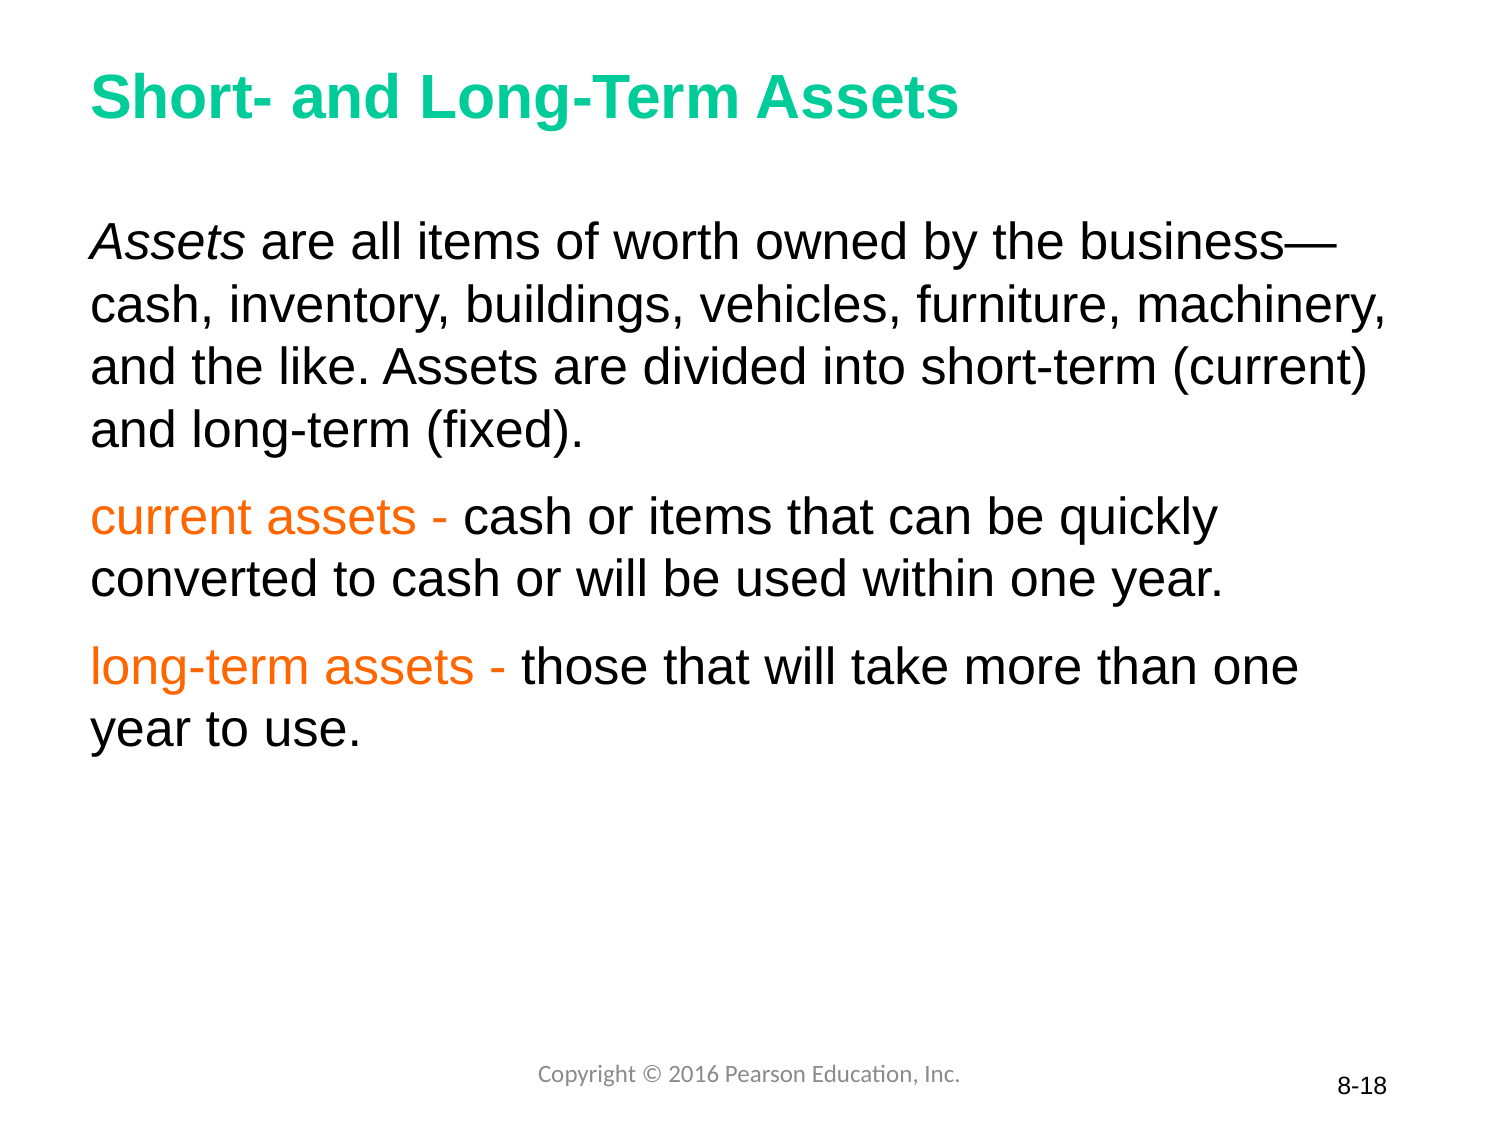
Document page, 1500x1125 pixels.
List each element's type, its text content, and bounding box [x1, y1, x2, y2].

list Assets are all items of worth owned by the business—cash, inventory, buildings, vehicles, furniture, machinery, and the like. Assets are divided into short-term (current) and long-term (fixed). current assets - cash or items that can be quickly converted to cash or will be used within one year. long-term assets - those that will take more than one year to use. [75, 200, 1425, 943]
title Short- and Long-Term Assets [75, 0, 1425, 188]
footer Copyright © 2016 Pearson Education, Inc. [512, 1042, 988, 1103]
